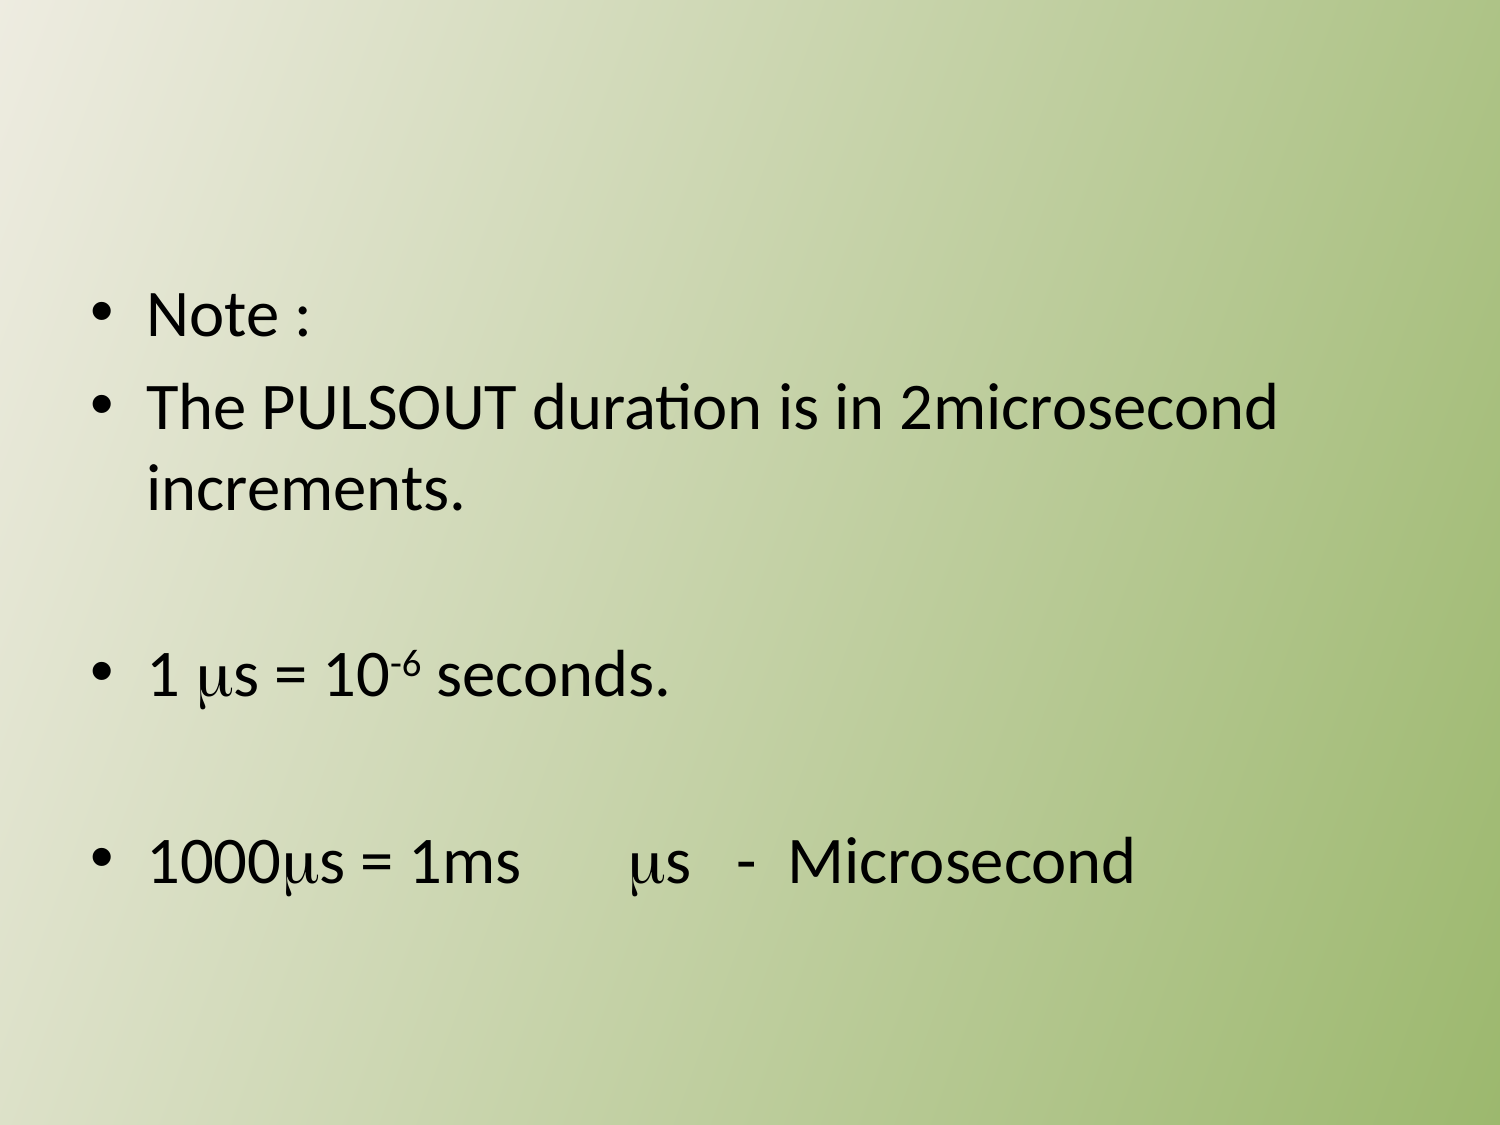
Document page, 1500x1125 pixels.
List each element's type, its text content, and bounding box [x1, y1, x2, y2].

list Note : The PULSOUT duration is in 2microsecond increments. 1 s = 10-6 seconds. 1000s = 1ms s - Microsecond [75, 262, 1425, 1005]
